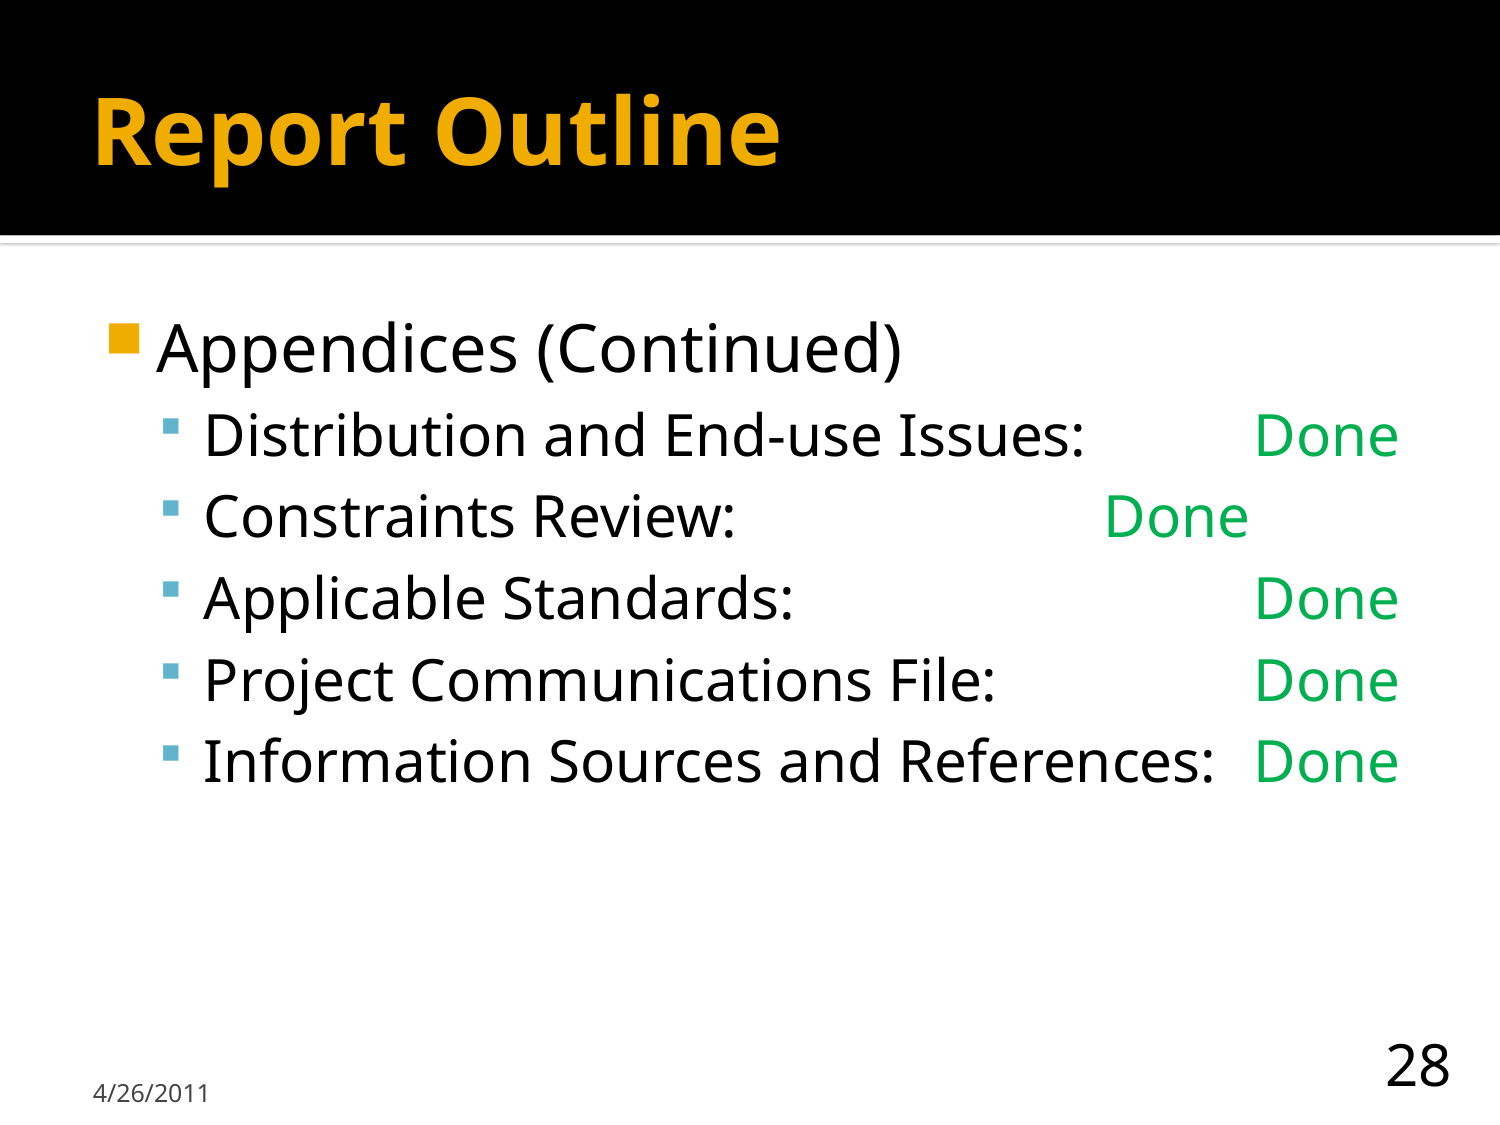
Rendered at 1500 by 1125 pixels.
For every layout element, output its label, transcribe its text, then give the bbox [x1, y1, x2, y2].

title Report Outline [75, 25, 1425, 231]
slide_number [75, 1062, 425, 1108]
slide_number 28 [1345, 1062, 1467, 1108]
list Appendices (Continued) Distribution and End-use Issues: Done Constraints Review: Done Applicable Standards: Done Project Communications File: Done Information Sources and References: Done [75, 291, 1425, 1050]
